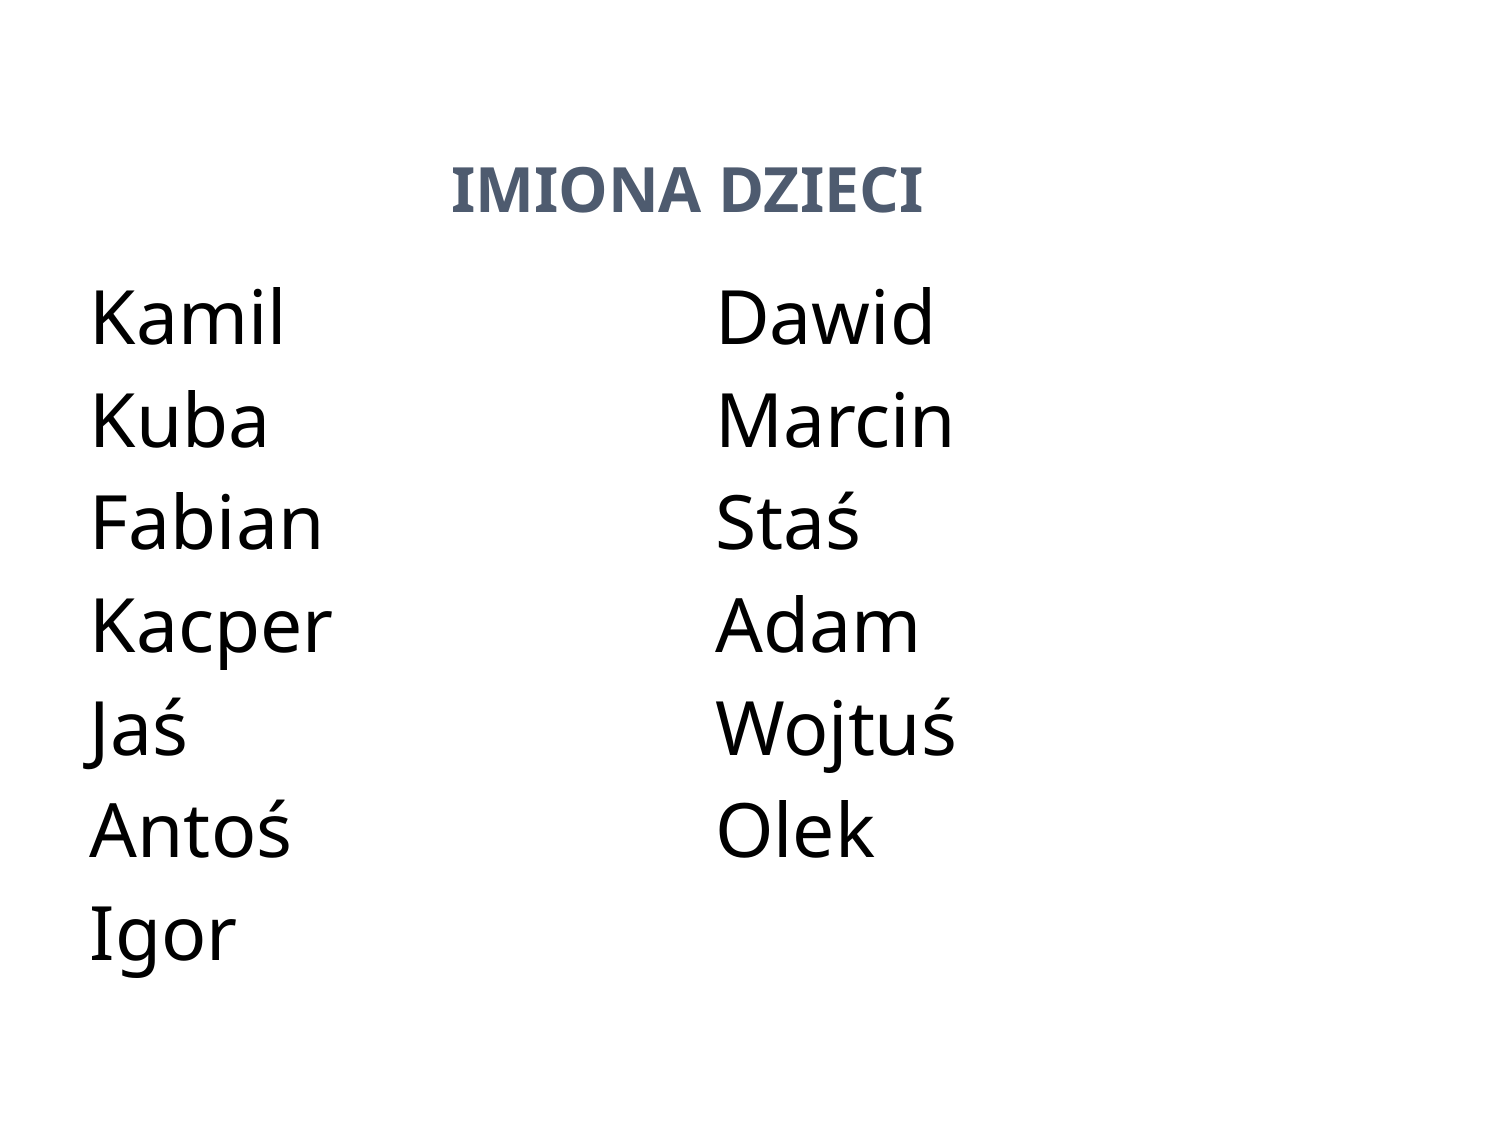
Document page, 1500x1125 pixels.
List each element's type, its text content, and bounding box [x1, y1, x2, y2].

list Dawid Marcin Staś Adam Wojtuś Olek [700, 262, 1301, 1013]
list Kamil Kuba Fabian Kacper Jaś Antoś Igor [75, 262, 675, 1013]
title Imiona dzieci [75, 45, 1300, 233]
